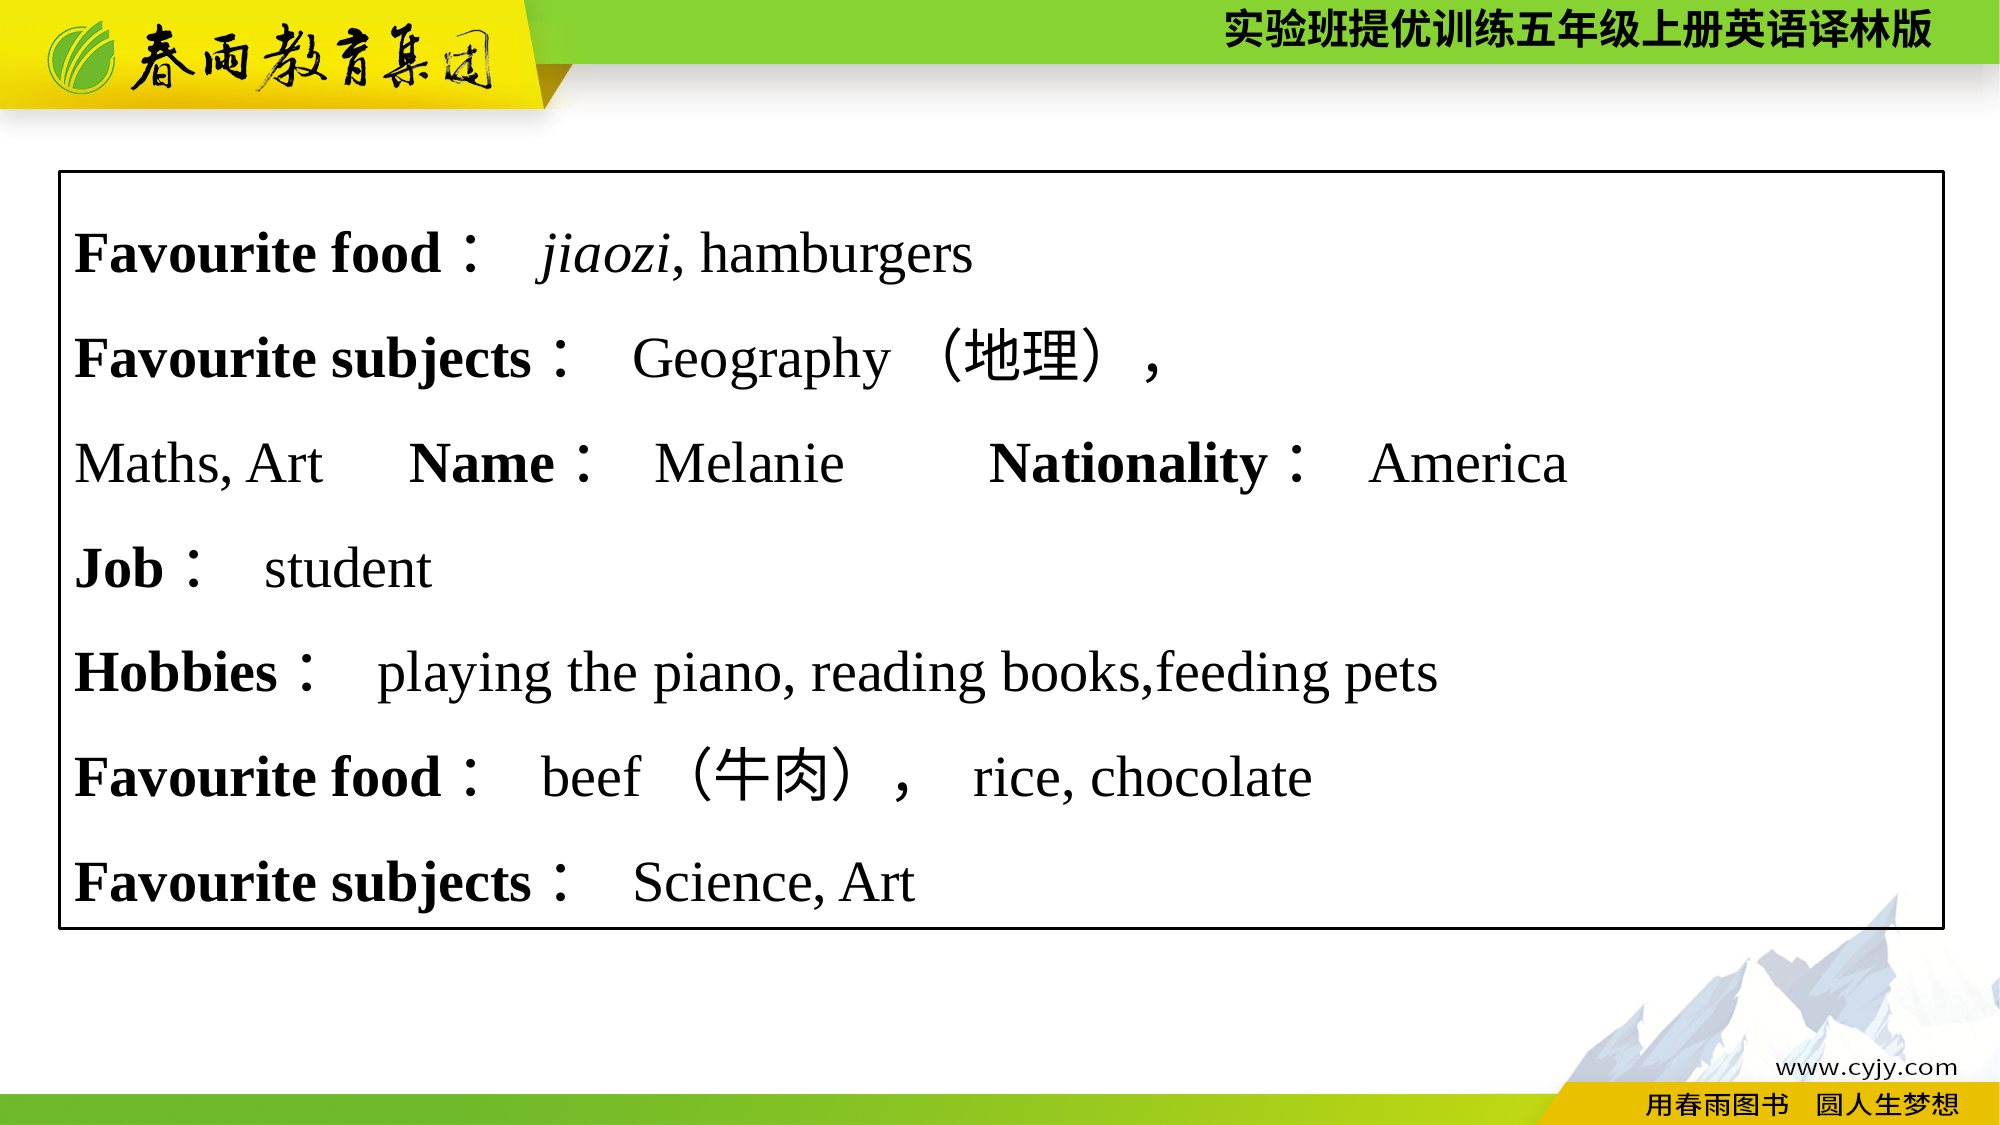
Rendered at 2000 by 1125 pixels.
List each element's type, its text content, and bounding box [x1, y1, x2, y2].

picture [0, 0, 2000, 1125]
list Favourite food： jiaozi, hamburgers Favourite subjects： Geography（地理）， Maths, Art Name： Melanie Nationality： America Job： student Hobbies： playing the piano, reading books,feeding pets Favourite food： beef（牛肉）， rice, chocolate Favourite subjects： Science, Art [59, 171, 1944, 929]
